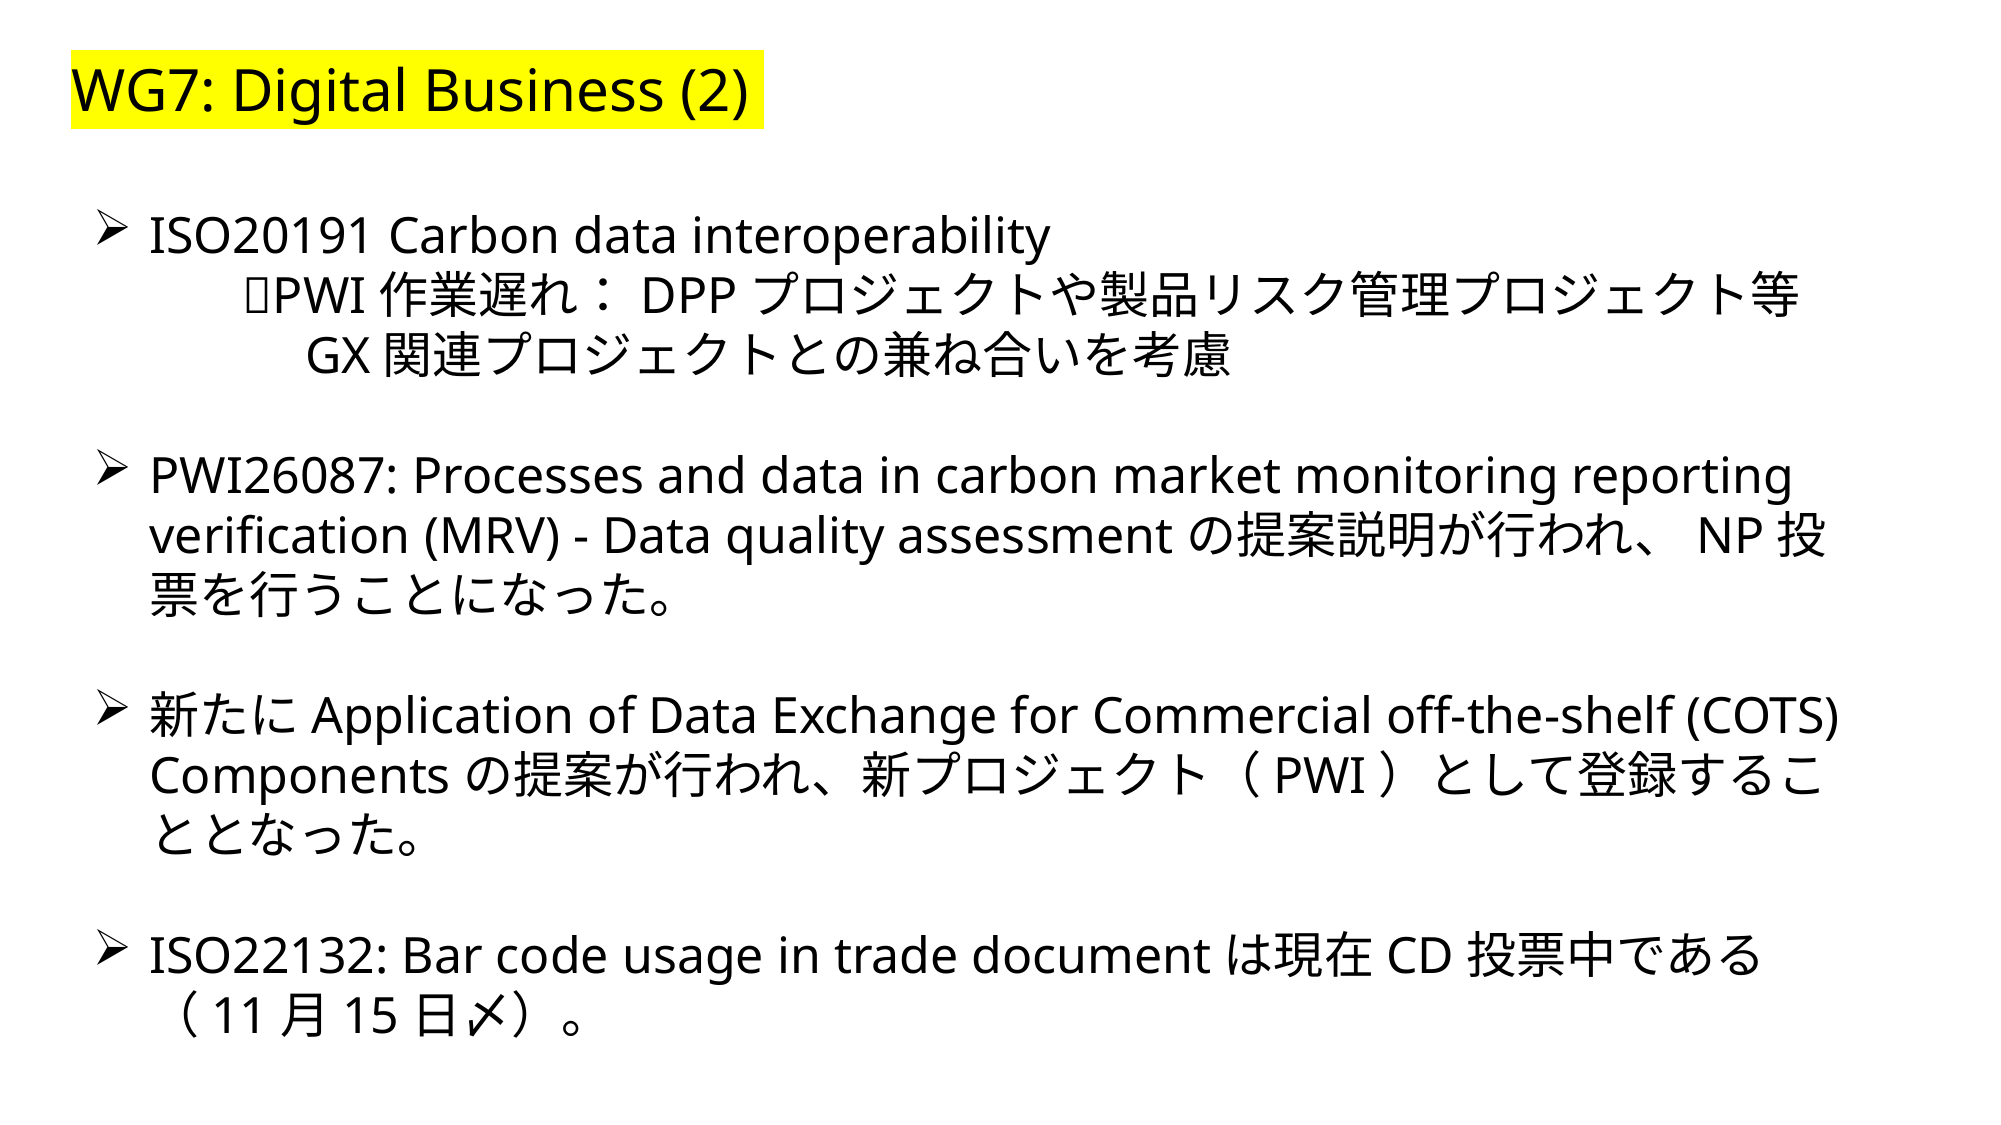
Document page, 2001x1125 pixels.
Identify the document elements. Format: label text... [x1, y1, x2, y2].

text_box WG7: Digital Business (2) [56, 46, 1057, 131]
text_box ISO20191 Carbon data interoperability PWI作業遅れ：DPPプロジェクトや製品リスク管理プロジェクト等 GX関連プロジェクトとの兼ね合いを考慮 PWI26087: Processes and data in carbon market monitoring reporting verification (MRV) - Data quality assessmentの提案説明が行われ、NP投票を行うことになった。 新たにApplication of Data Exchange for Commercial off-the-shelf (COTS) Componentsの提案が行われ、新プロジェクト（PWI）として登録することとなった。 ISO22132: Bar code usage in trade documentは現在CD投票中である（11月15日〆）。 [78, 196, 1882, 1112]
